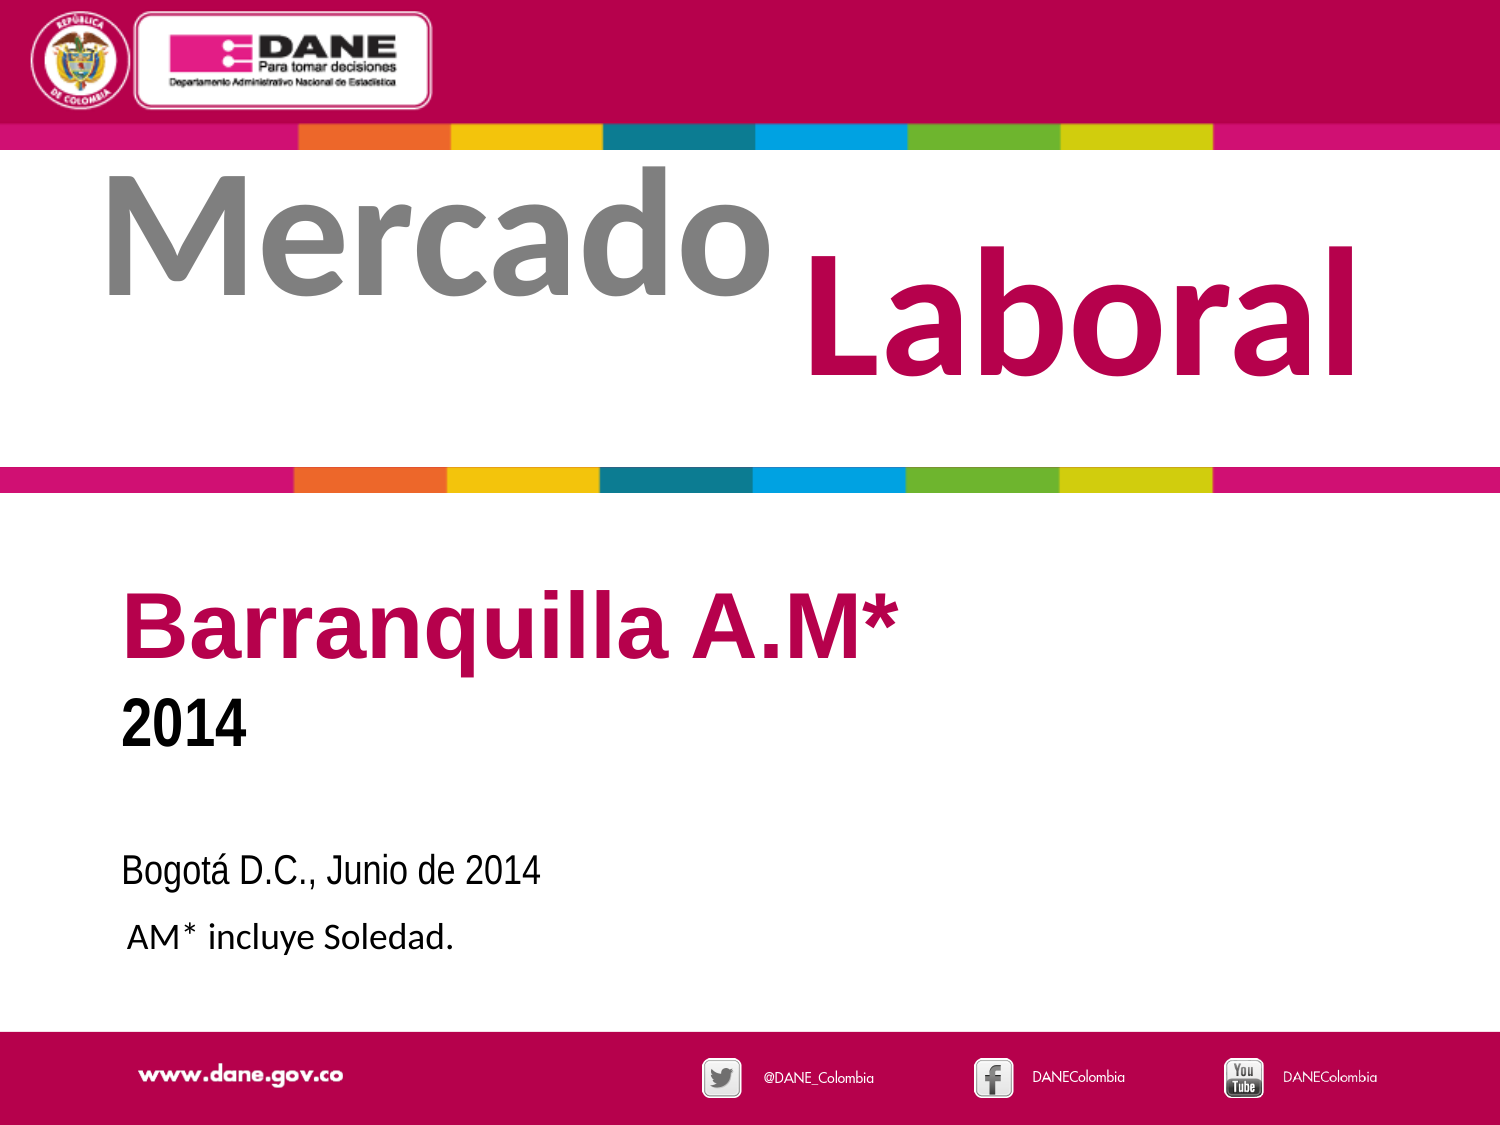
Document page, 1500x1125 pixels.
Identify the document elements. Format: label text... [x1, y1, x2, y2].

picture [702, 1058, 874, 1098]
picture [0, 467, 751, 493]
picture [974, 1058, 1125, 1098]
picture [0, 0, 1500, 150]
picture [124, 1054, 361, 1100]
text_box Mercado Laboral [82, 260, 1380, 419]
picture [906, 467, 1500, 493]
picture [1224, 1058, 1377, 1098]
text_box AM* incluye Soledad. [112, 904, 916, 965]
text_box Barranquilla A.M* 2014 Bogotá D.C., Junio de 2014 [106, 515, 1231, 900]
